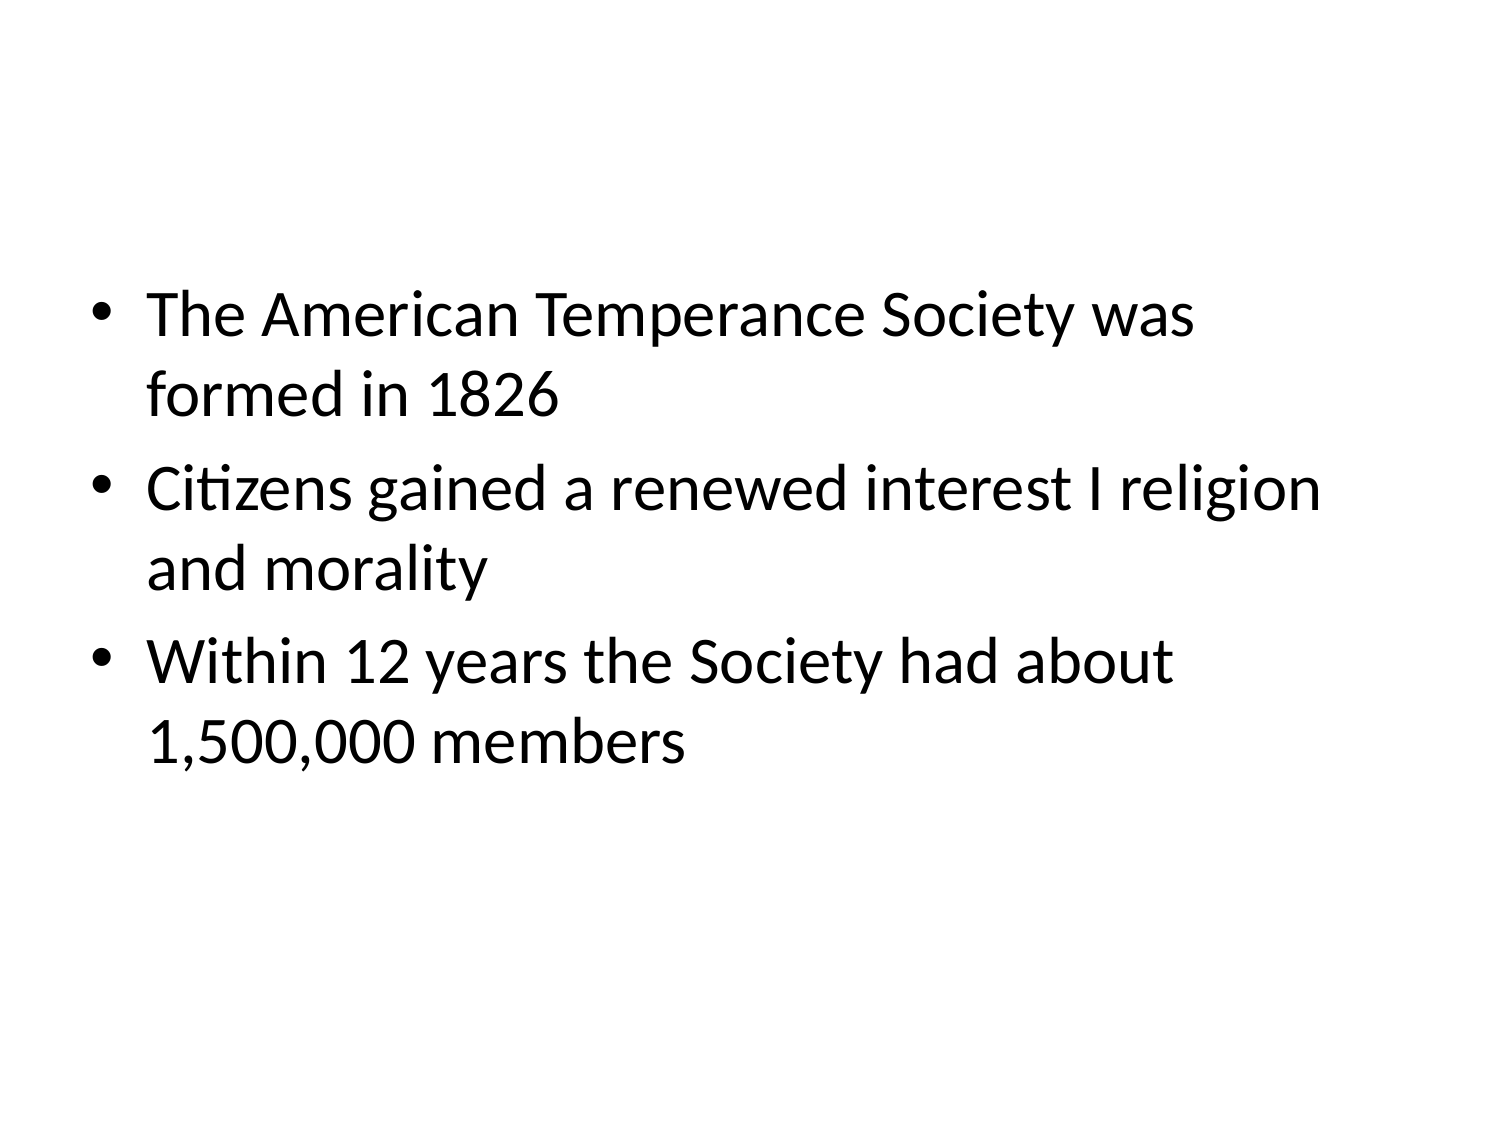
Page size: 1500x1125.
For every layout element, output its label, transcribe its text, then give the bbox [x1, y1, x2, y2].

list The American Temperance Society was formed in 1826 Citizens gained a renewed interest I religion and morality Within 12 years the Society had about 1,500,000 members [75, 262, 1425, 1005]
